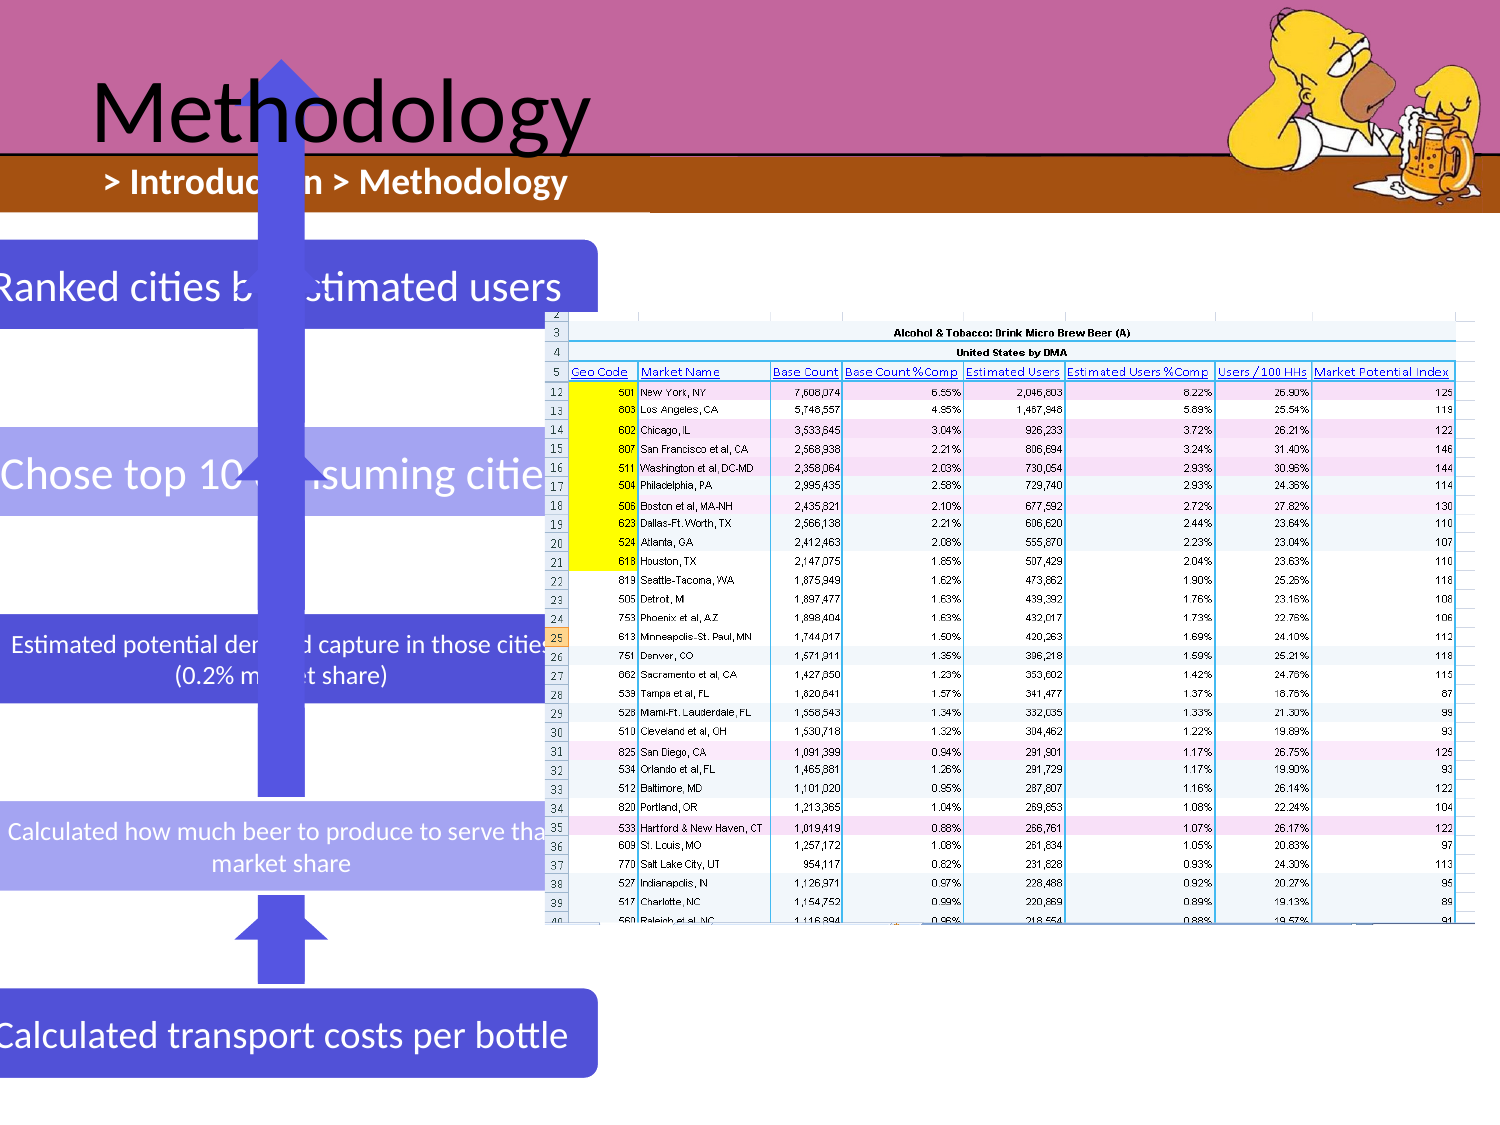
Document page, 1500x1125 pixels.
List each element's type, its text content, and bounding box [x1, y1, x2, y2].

title Methodology [75, 12, 1425, 200]
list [0, 237, 601, 1081]
picture [650, 0, 1500, 213]
picture [544, 312, 1476, 926]
